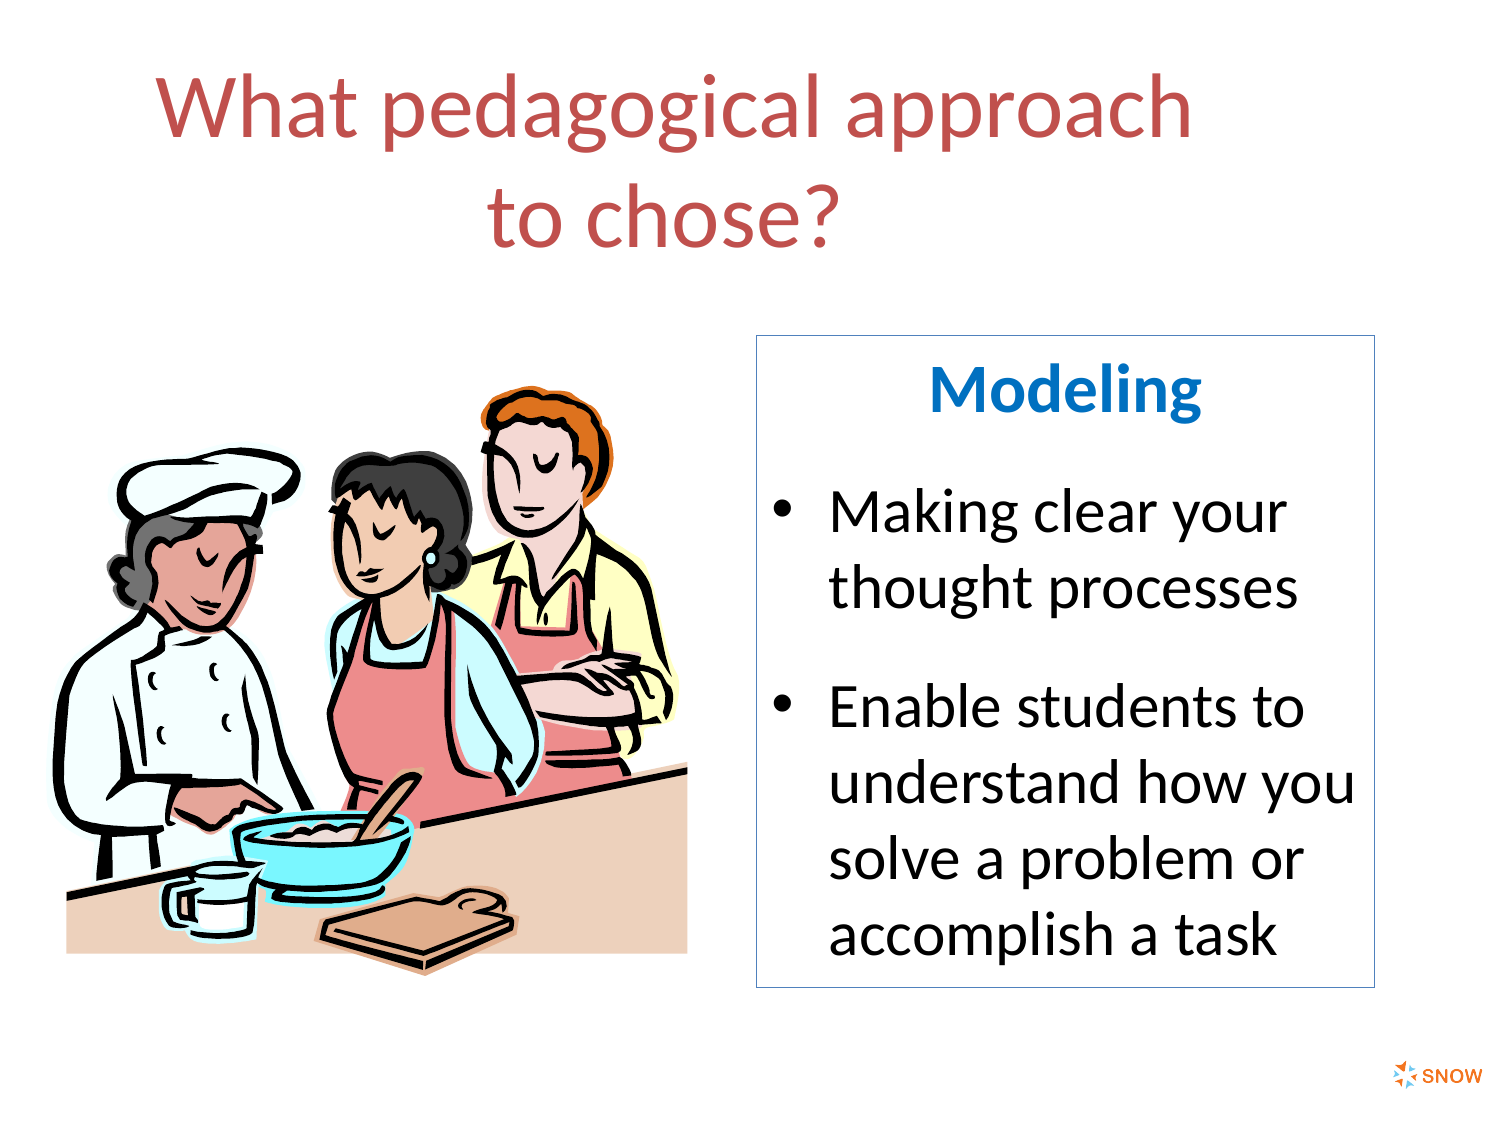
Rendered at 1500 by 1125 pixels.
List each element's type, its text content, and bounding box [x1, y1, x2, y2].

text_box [45, 385, 688, 977]
picture [1376, 1035, 1500, 1125]
title What pedagogical approach to chose? [112, 24, 1240, 288]
list Modeling Making clear your thought processes Enable students to understand how you solve a problem or accomplish a task [756, 335, 1375, 988]
